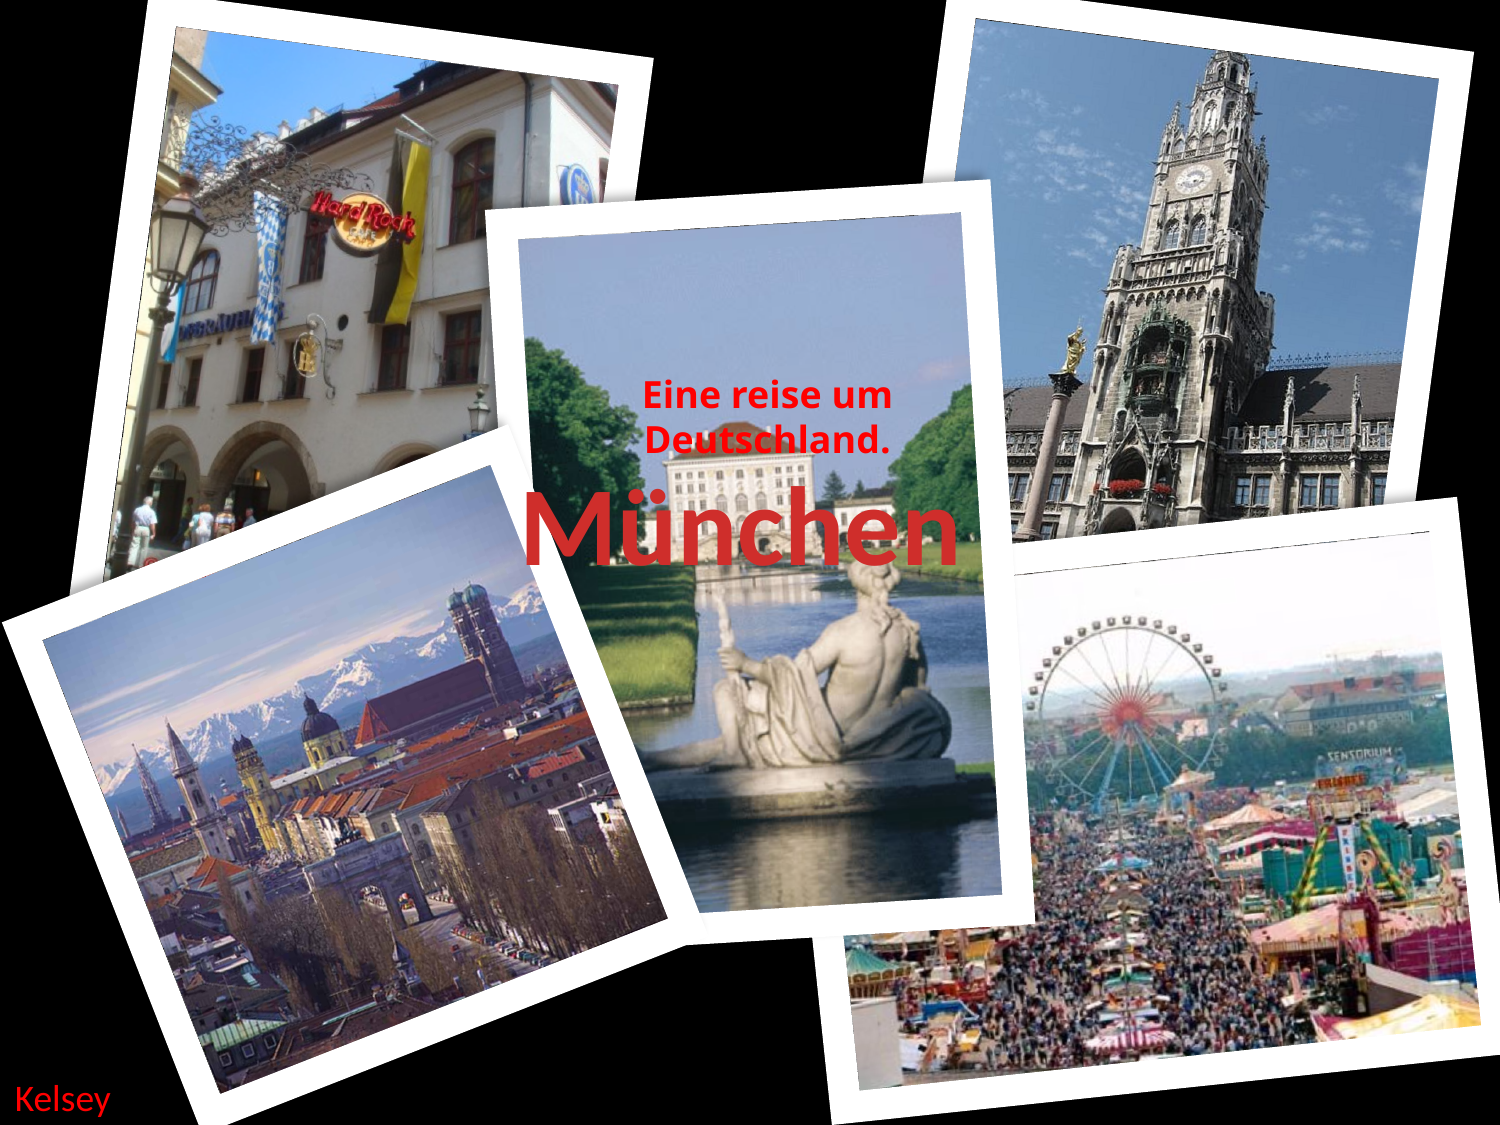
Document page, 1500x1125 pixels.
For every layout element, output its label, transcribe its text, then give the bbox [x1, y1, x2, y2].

picture [43, 19, 1481, 1093]
text_box Kelsey [0, 1066, 164, 1125]
